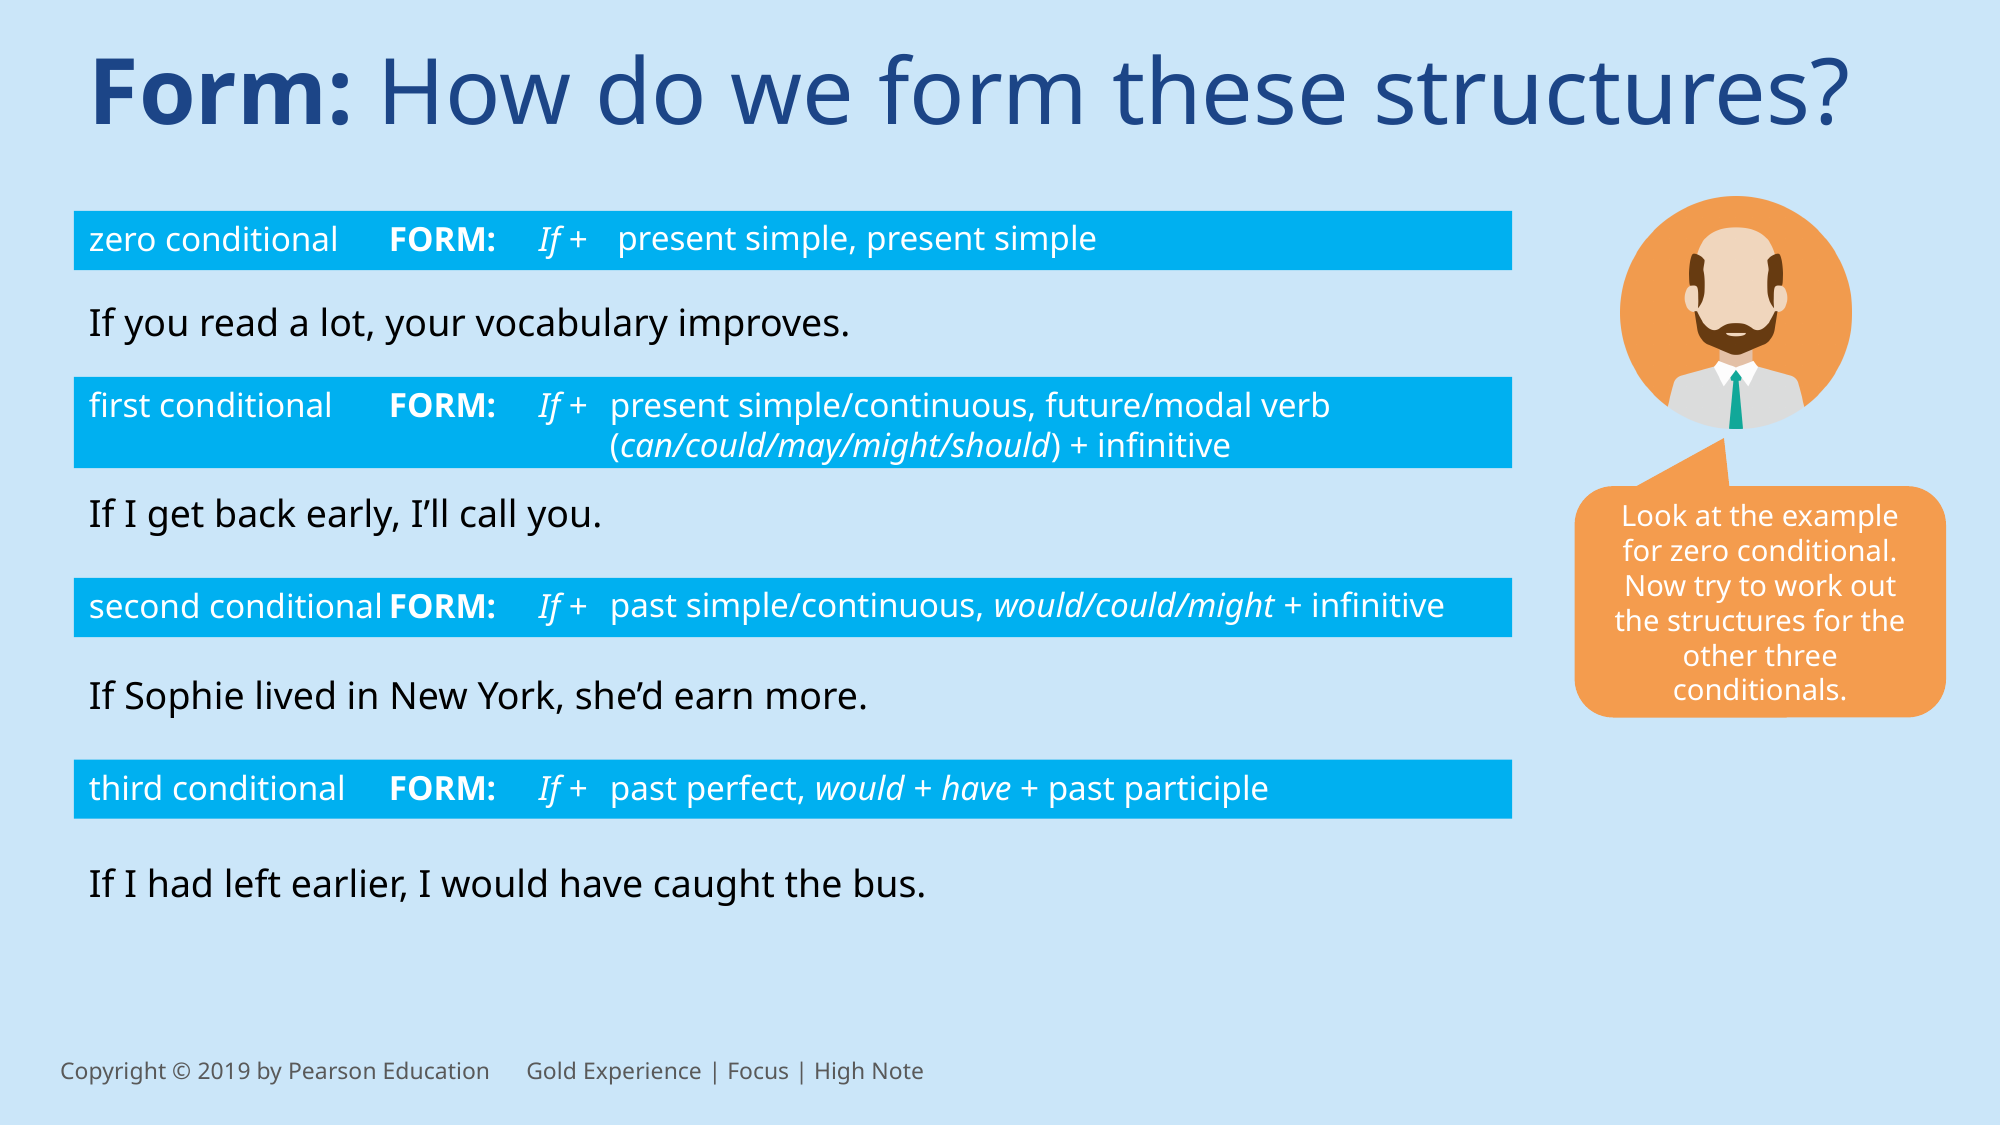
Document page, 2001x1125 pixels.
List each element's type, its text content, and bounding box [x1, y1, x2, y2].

text_box If Sophie lived in New York, she’d earn more. [73, 664, 1207, 720]
text_box first conditional FORM: If + [73, 376, 1513, 469]
picture [1619, 196, 1852, 429]
text_box third conditional FORM: If + [73, 759, 595, 819]
text_box zero conditional FORM: If + [73, 210, 602, 271]
text_box second conditional FORM: If + [73, 577, 1513, 638]
footer Copyright © 2019 by Pearson Education Gold Experience | Focus | High Note [45, 1040, 1084, 1101]
text_box If I get back early, I’ll call you. [73, 482, 1207, 538]
text_box present simple, present simple [602, 201, 1582, 280]
text_box Look at the example for zero conditional. Now try to work out the structures for the other three conditionals. [1574, 438, 1947, 718]
text_box past perfect, would + have + past participle [595, 751, 1575, 844]
text_box present simple/continuous, future/modal verb (can/could/may/might/should) + infinitive [595, 369, 1524, 461]
text_box past simple/continuous, would/could/might + infinitive [595, 569, 1575, 633]
text_box If I had left earlier, I would have caught the bus. [73, 852, 1245, 909]
title Form: How do we form these structures? [73, 37, 1927, 253]
text_box If you read a lot, your vocabulary improves. [73, 291, 1207, 348]
